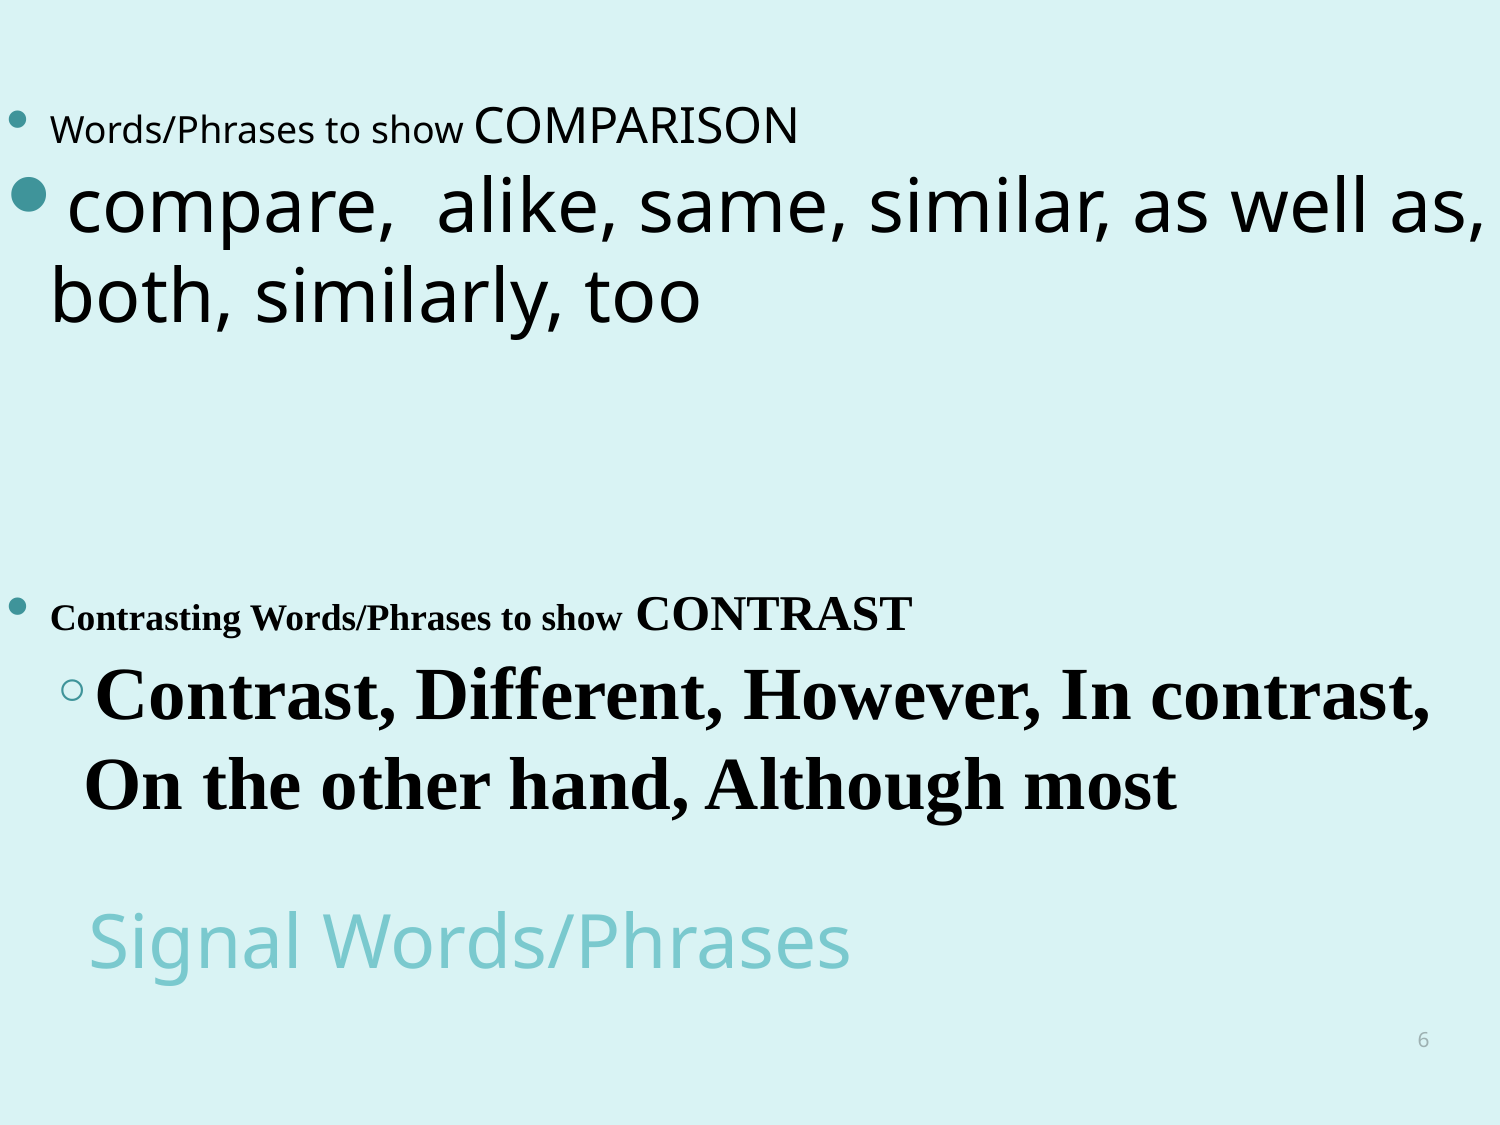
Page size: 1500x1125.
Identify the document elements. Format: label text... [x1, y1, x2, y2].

list Words/Phrases to show COMPARISON compare, alike, same, similar, as well as, both, similarly, too Contrasting Words/Phrases to show CONTRAST Contrast, Different, However, In contrast, On the other hand, Although most [0, 86, 1500, 901]
slide_number 6 [1400, 1020, 1447, 1063]
title Signal Words/Phrases [81, 901, 1426, 991]
